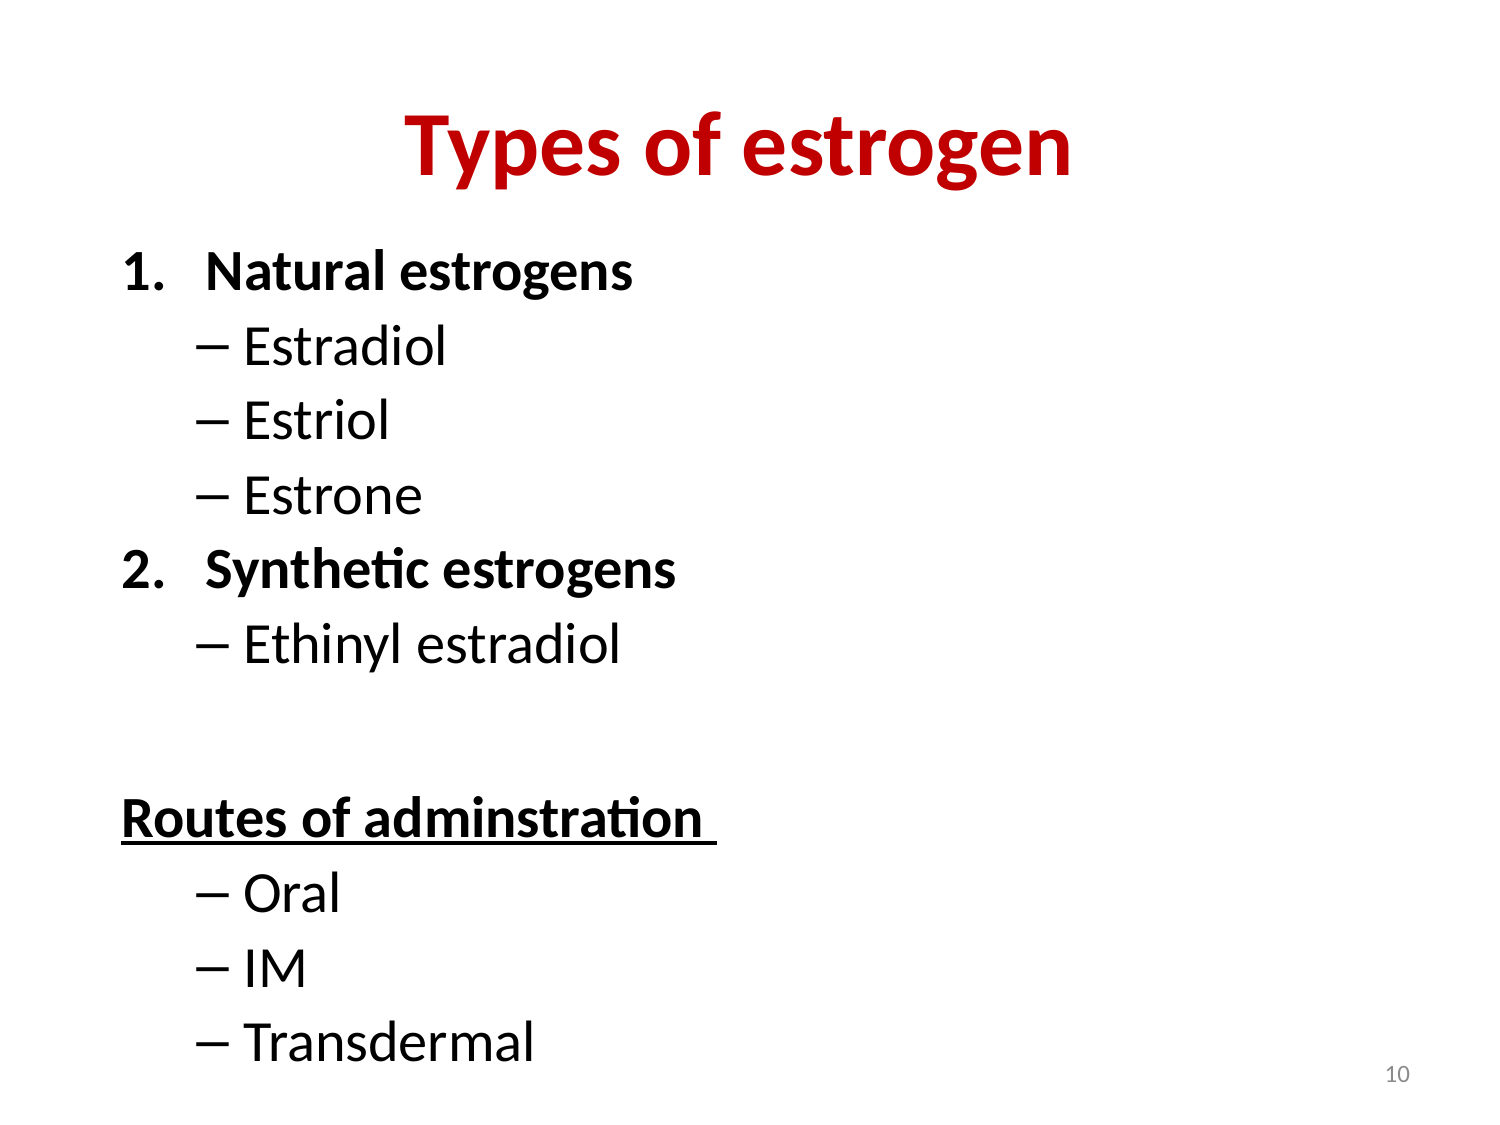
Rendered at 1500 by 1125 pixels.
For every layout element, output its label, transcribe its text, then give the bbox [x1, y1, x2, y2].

list Natural estrogens Estradiol Estriol Estrone Synthetic estrogens Ethinyl estradiol Routes of adminstration Oral IM Transdermal [106, 232, 1283, 956]
title Types of estrogen [75, 45, 1425, 233]
slide_number 10 [1074, 1042, 1425, 1103]
